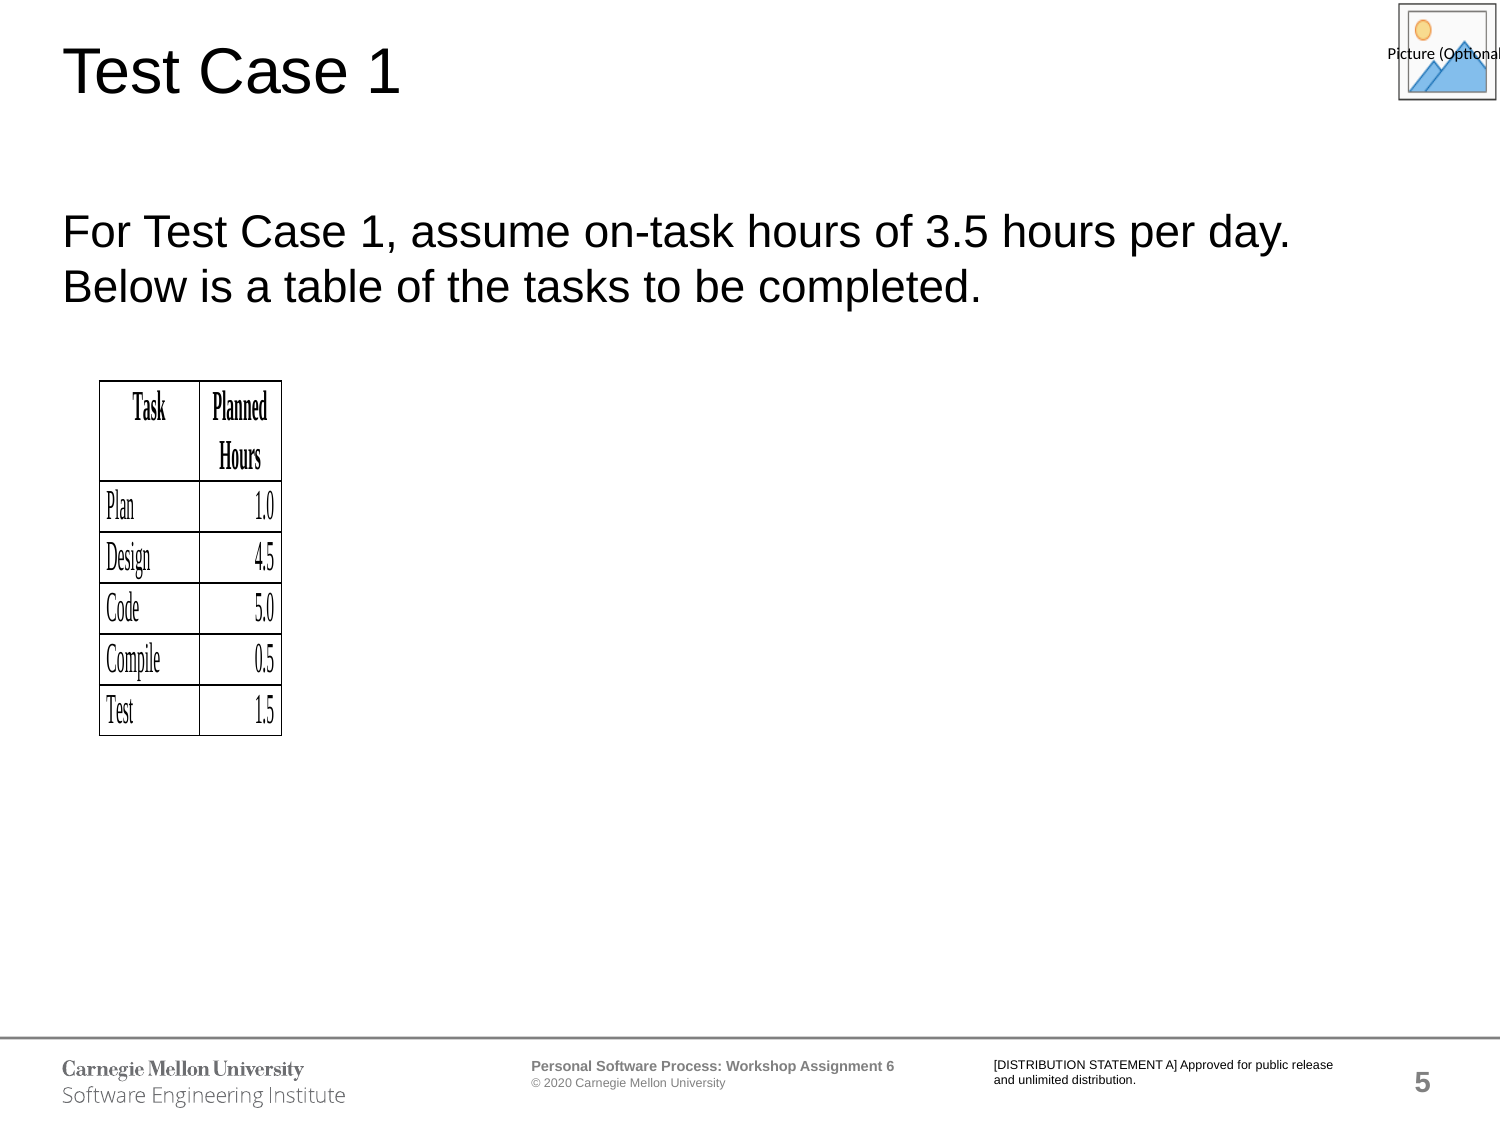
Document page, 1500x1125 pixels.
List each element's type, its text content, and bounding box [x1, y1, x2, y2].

table_cell [750, 290, 1250, 351]
picture [1394, 0, 1500, 105]
table_header [750, 227, 1250, 290]
title Test Case 1 [62, 37, 1338, 182]
table_header [261, 227, 750, 290]
list For Test Case 1, assume on-task hours of 3.5 hours per day. Below is a table of the tasks to be completed. [62, 201, 1431, 1000]
table_cell [261, 290, 750, 351]
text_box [62, 380, 642, 789]
